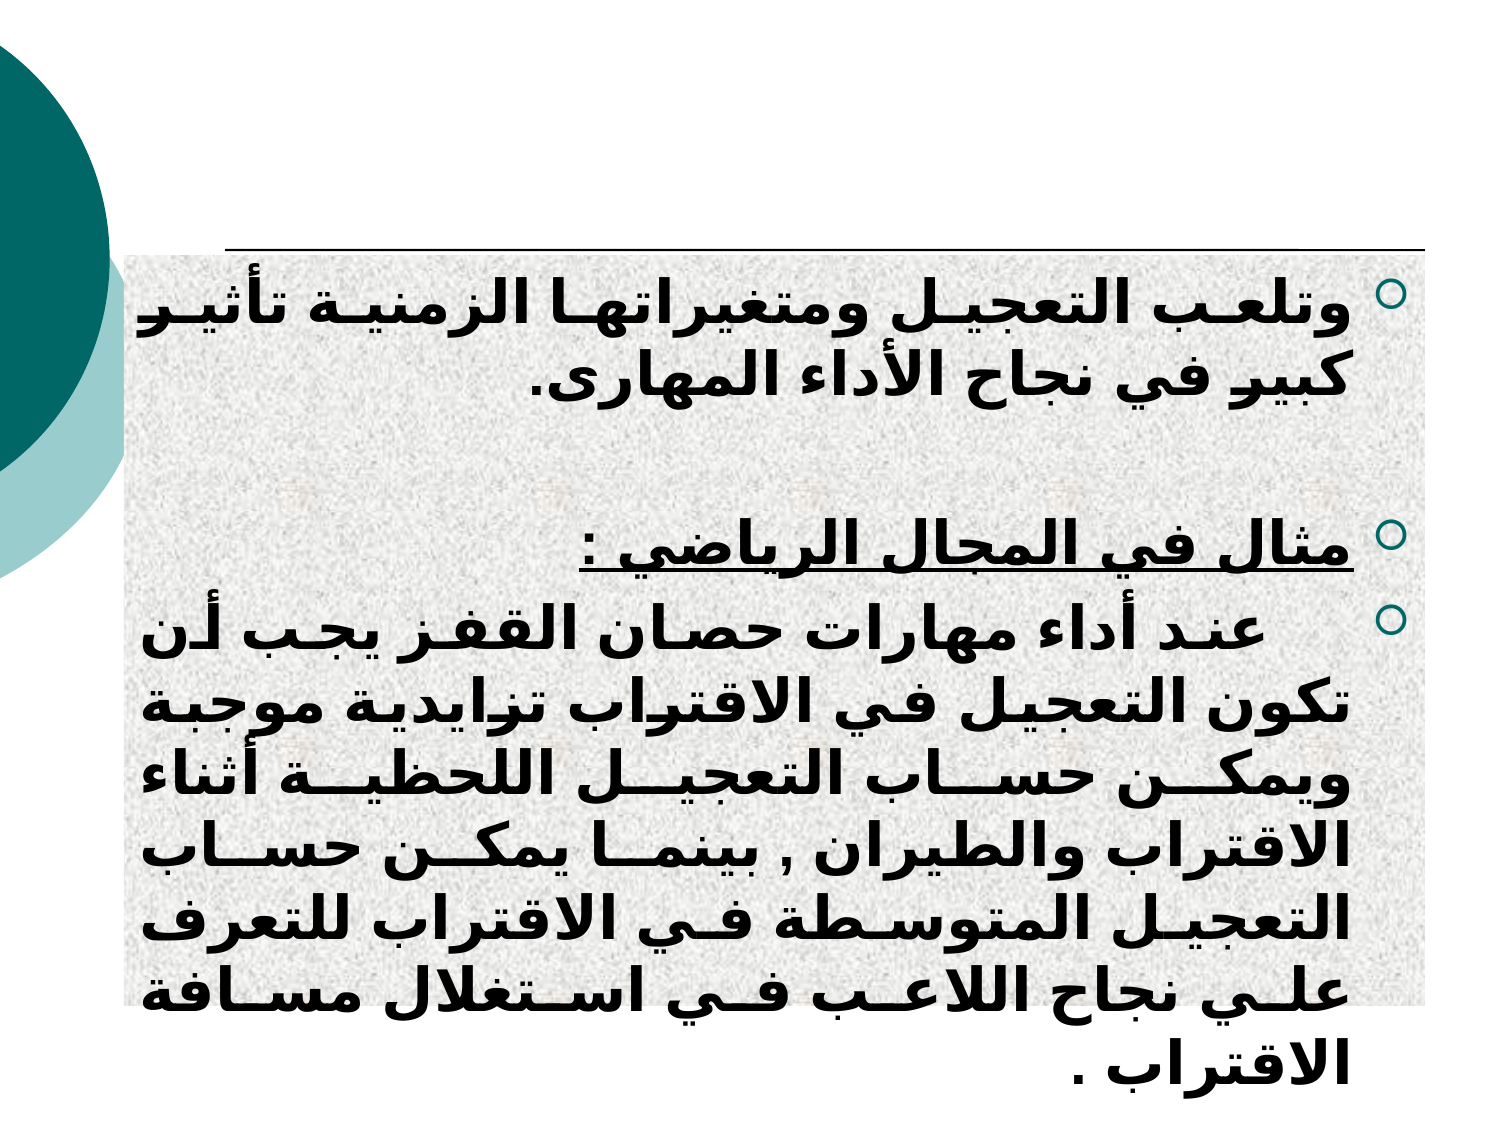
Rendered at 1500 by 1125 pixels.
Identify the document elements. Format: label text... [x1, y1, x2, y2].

list وتلعب التعجيل ومتغيراتها الزمنية تأثير كبير في نجاح الأداء المهارى. مثال في المجال الرياضي : عند أداء مهارات حصان القفز يجب أن تكون التعجيل في الاقتراب تزايدية موجبة ويمكن حساب التعجيل اللحظية أثناء الاقتراب والطيران , بينما يمكن حساب التعجيل المتوسطة في الاقتراب للتعرف علي نجاح اللاعب في استغلال مسافة الاقتراب . [123, 255, 1425, 1006]
